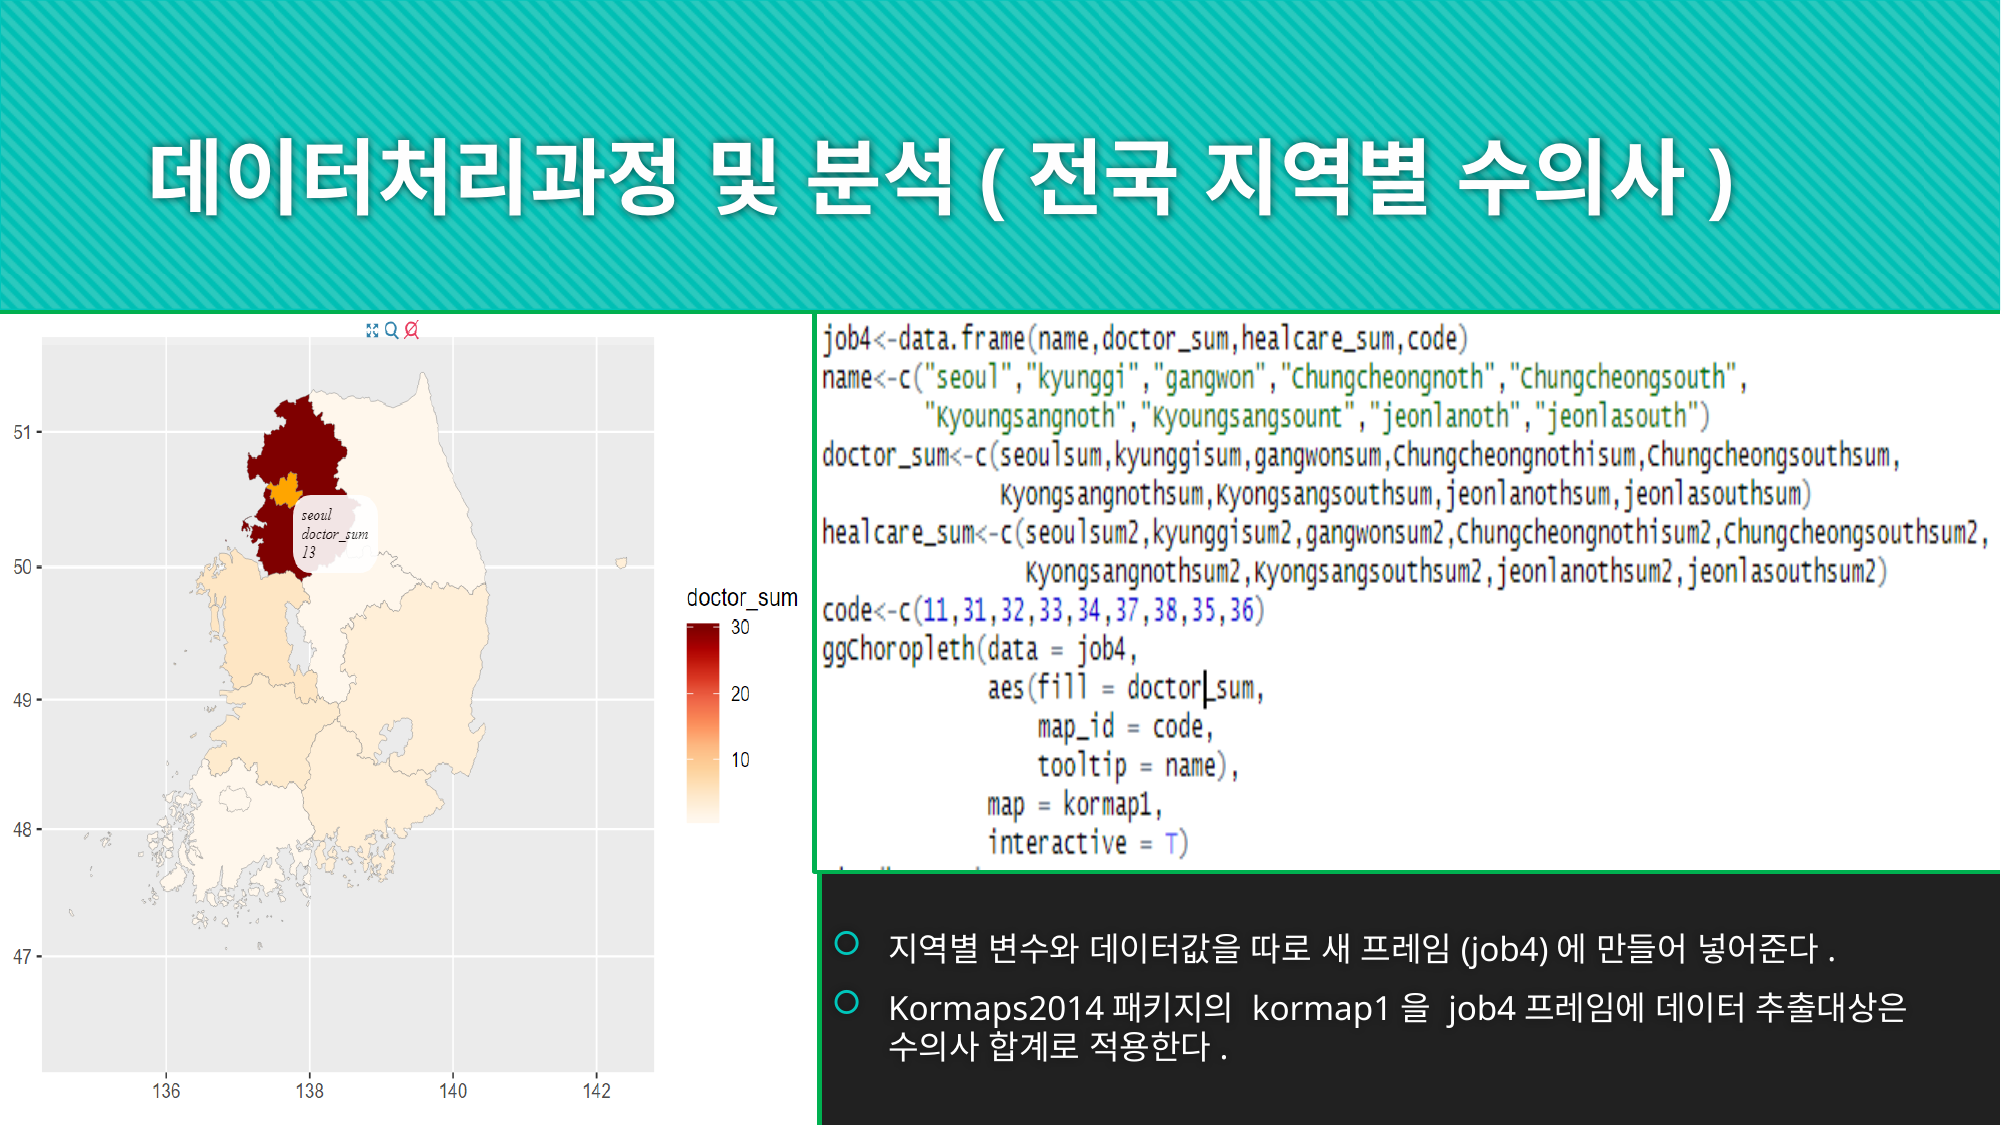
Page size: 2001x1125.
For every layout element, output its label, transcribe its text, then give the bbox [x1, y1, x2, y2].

text_box 지역별 변수와 데이터값을 따로 새 프레임(job4)에 만들어 넣어준다. Kormaps2014패키지의 kormap1을 job4프레임에 데이터 추출대상은 수의사 합계로 적용한다. [818, 870, 2000, 1125]
picture [0, 313, 2000, 1125]
title 데이터처리과정 및 분석(전국 지역별 수의사) [132, 73, 1868, 233]
